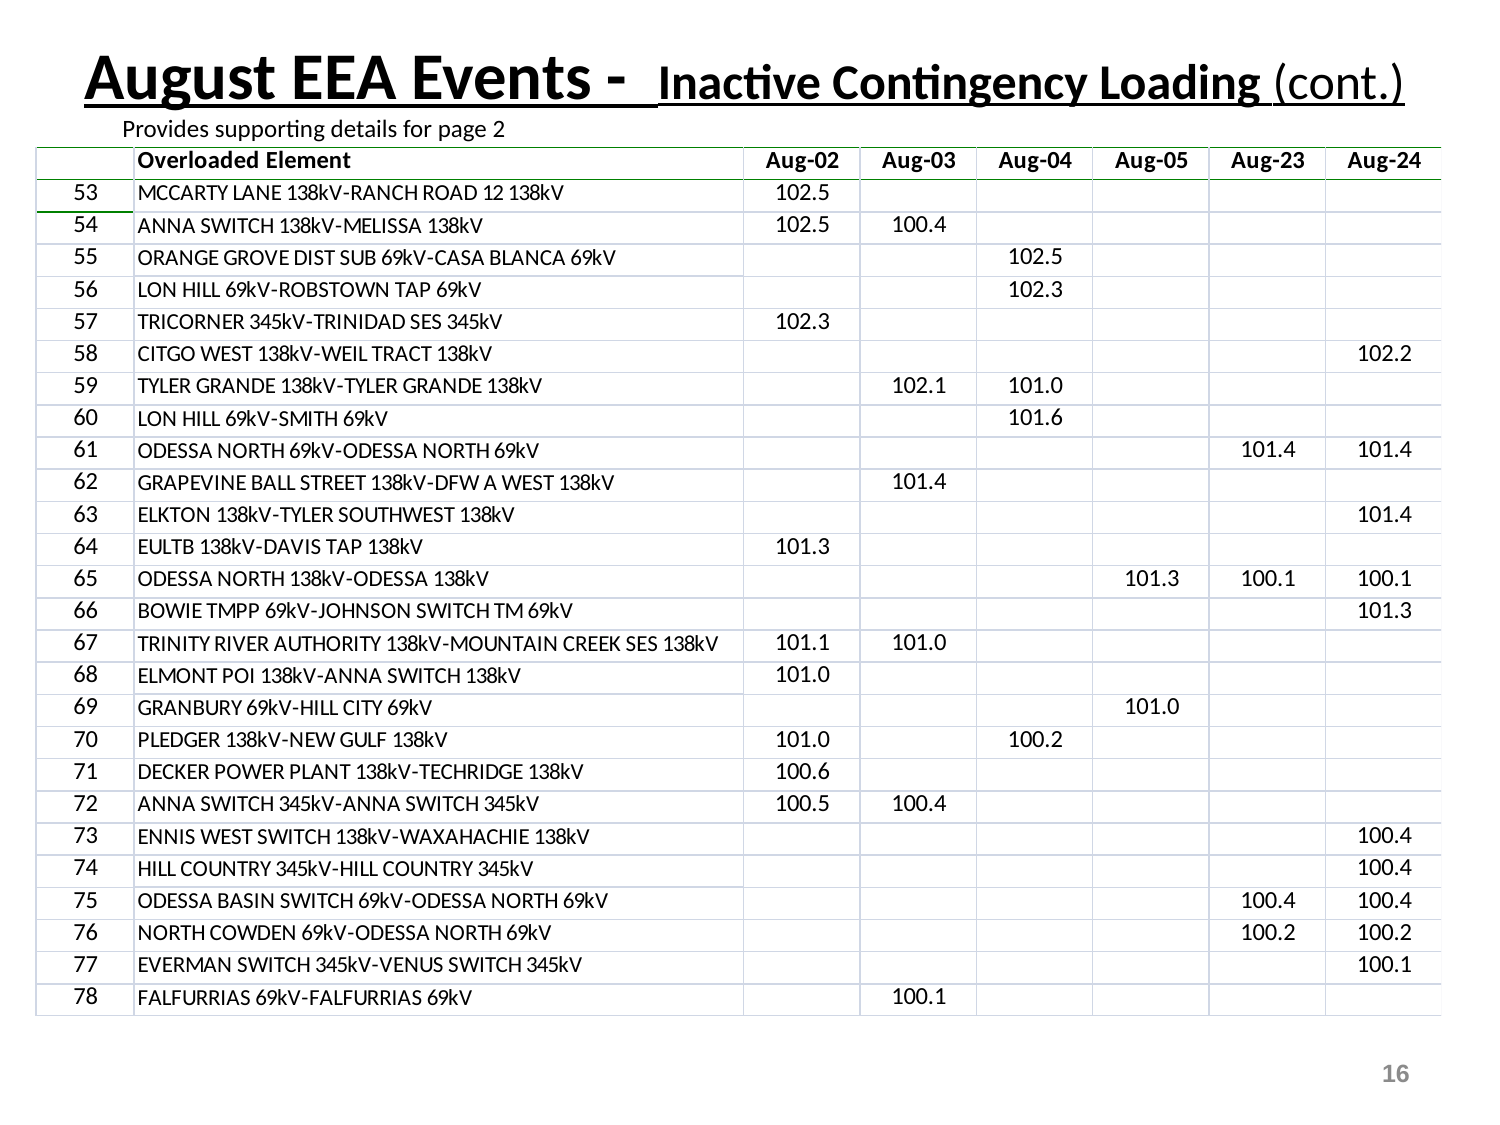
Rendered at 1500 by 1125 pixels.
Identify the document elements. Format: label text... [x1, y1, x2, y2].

slide_number 15 [1074, 1042, 1425, 1103]
text_box August EEA Events - Inactive Contingency Loading (cont.) Provides supporting details for page 2 [32, 25, 1457, 150]
picture [34, 146, 1443, 1018]
